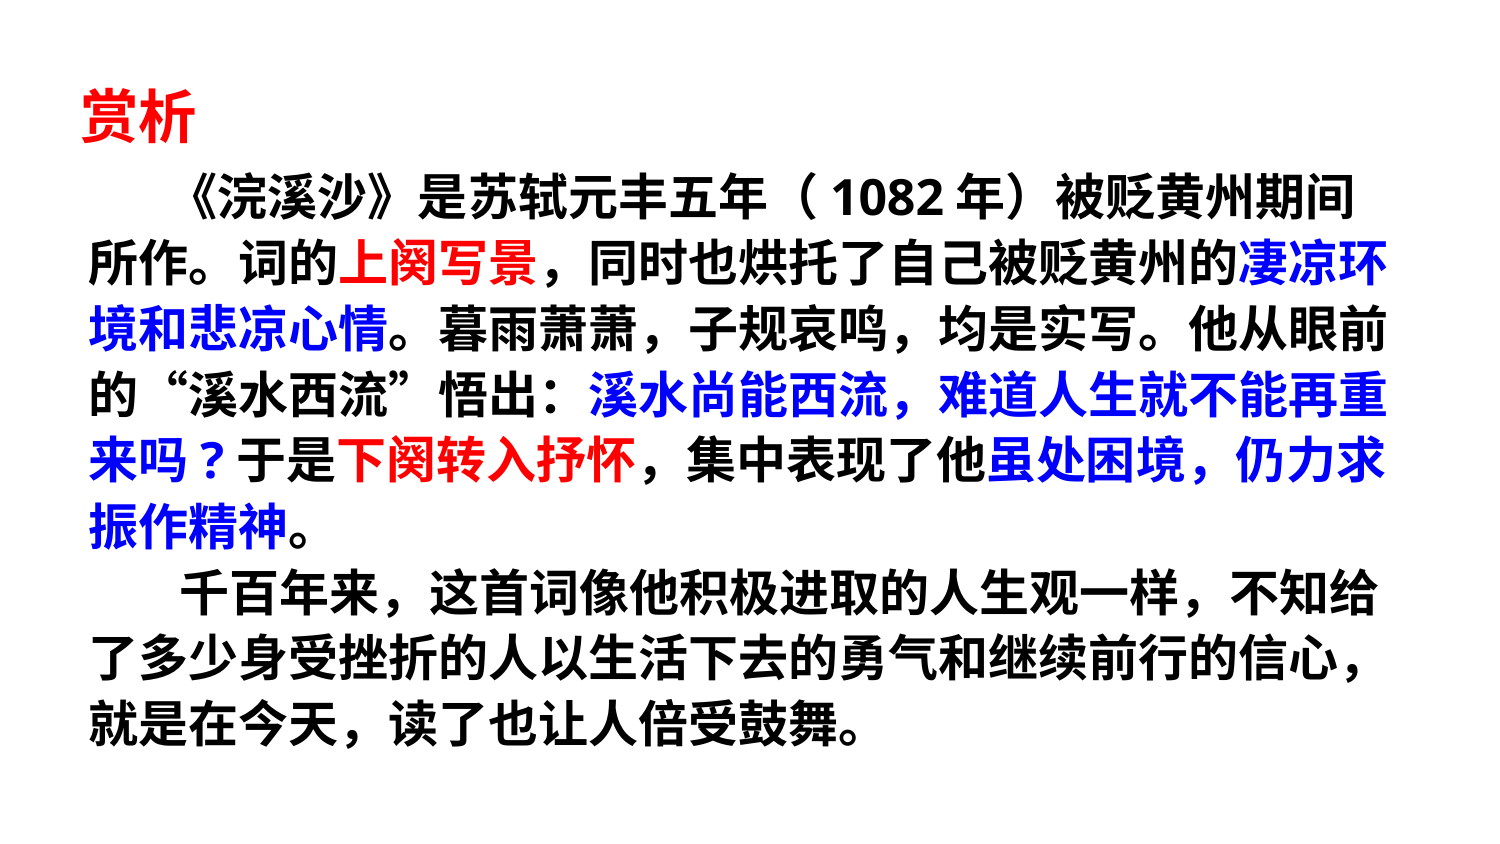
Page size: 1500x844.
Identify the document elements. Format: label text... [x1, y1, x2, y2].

text_box 赏析 [66, 73, 213, 158]
text_box 《浣溪沙》是苏轼元丰五年（1082年）被贬黄州期间所作。词的上阕写景，同时也烘托了自己被贬黄州的凄凉环境和悲凉心情。暮雨萧萧，子规哀鸣，均是实写。他从眼前的“溪水西流”悟出：溪水尚能西流，难道人生就不能再重来吗?于是下阕转入抒怀，集中表现了他虽处困境，仍力求振作精神。 千百年来，这首词像他积极进取的人生观一样，不知给了多少身受挫折的人以生活下去的勇气和继续前行的信心，就是在今天，读了也让人倍受鼓舞。 [73, 151, 1420, 761]
